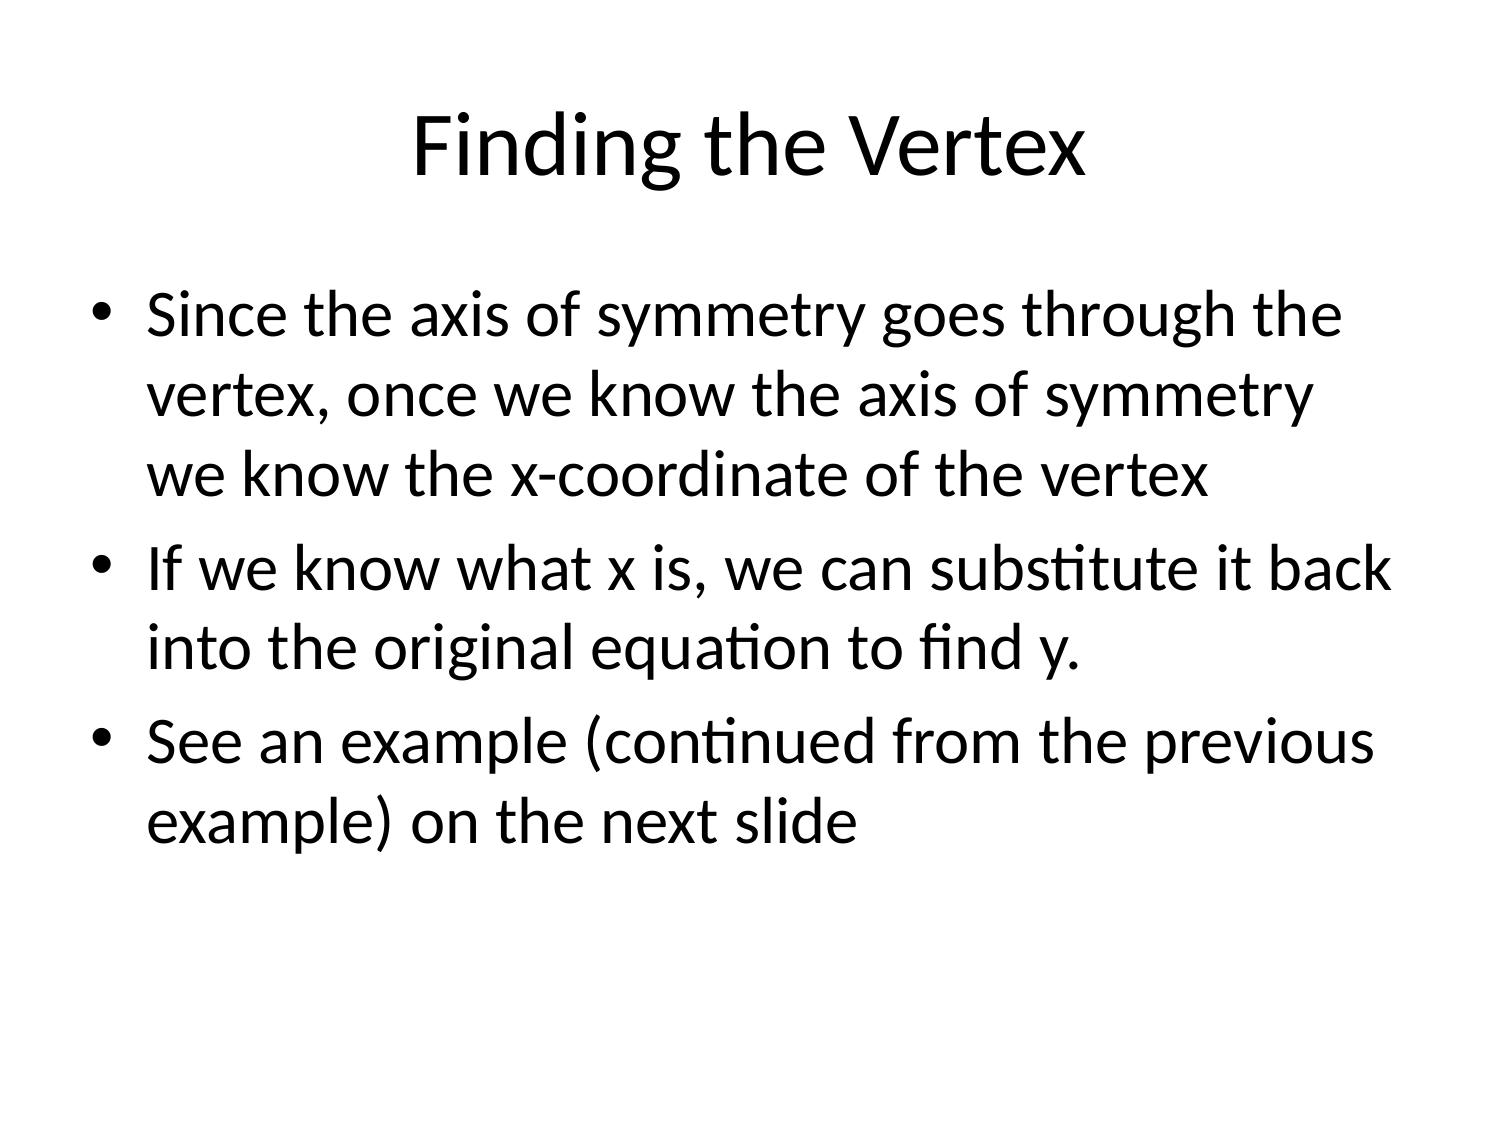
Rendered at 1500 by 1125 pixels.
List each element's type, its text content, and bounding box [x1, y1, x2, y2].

list Since the axis of symmetry goes through the vertex, once we know the axis of symmetry we know the x-coordinate of the vertex If we know what x is, we can substitute it back into the original equation to find y. See an example (continued from the previous example) on the next slide [75, 262, 1425, 1005]
title Finding the Vertex [75, 45, 1425, 233]
